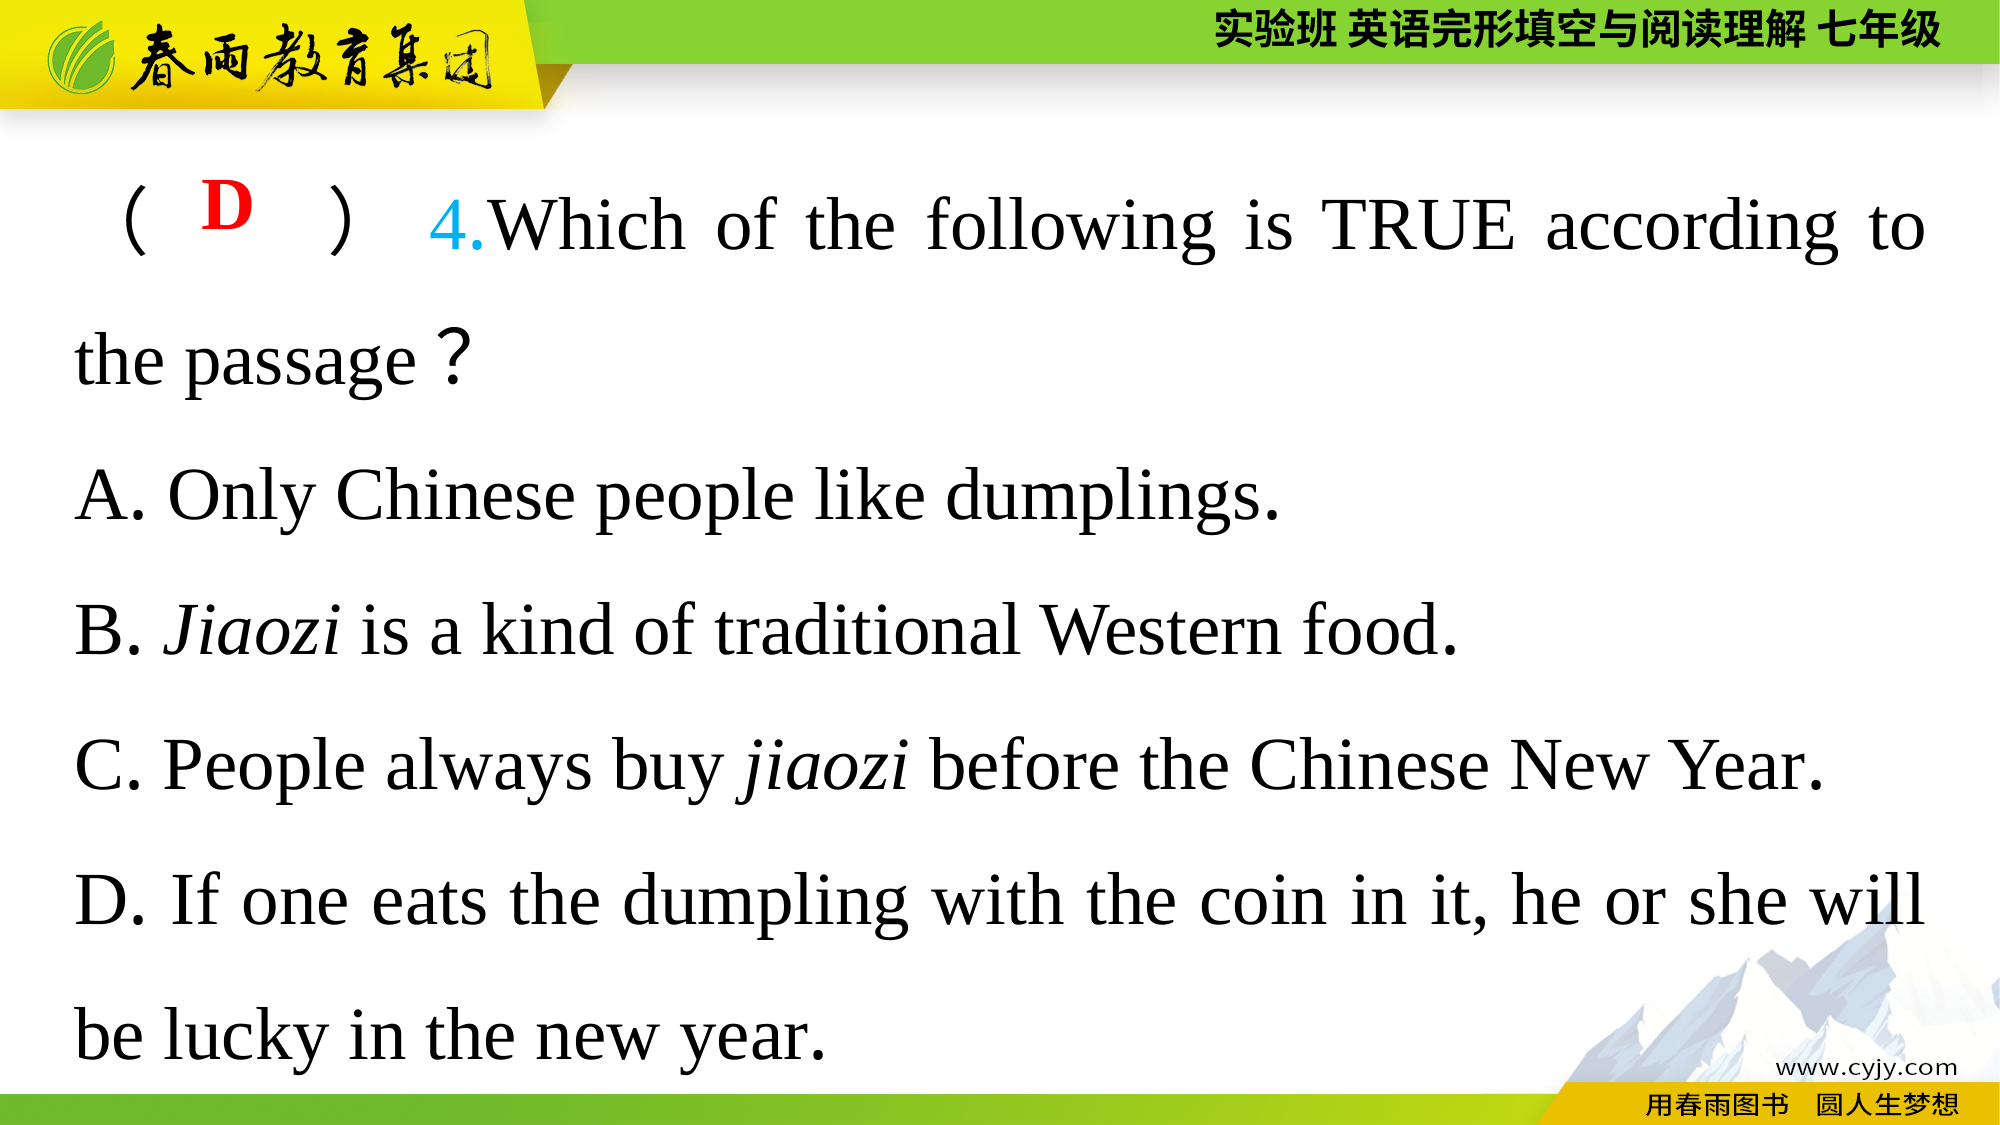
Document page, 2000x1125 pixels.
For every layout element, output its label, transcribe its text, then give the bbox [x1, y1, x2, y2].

picture [0, 0, 2000, 1125]
text_box D [186, 146, 271, 252]
list （ ）4.Which of the following is TRUE according to the passage？ A. Only Chinese people like dumplings. B. Jiaozi is a kind of traditional Western food. C. People always buy jiaozi before the Chinese New Year. D. If one eats the dumpling with the coin in it, he or she will be lucky in the new year. [59, 122, 1944, 1075]
